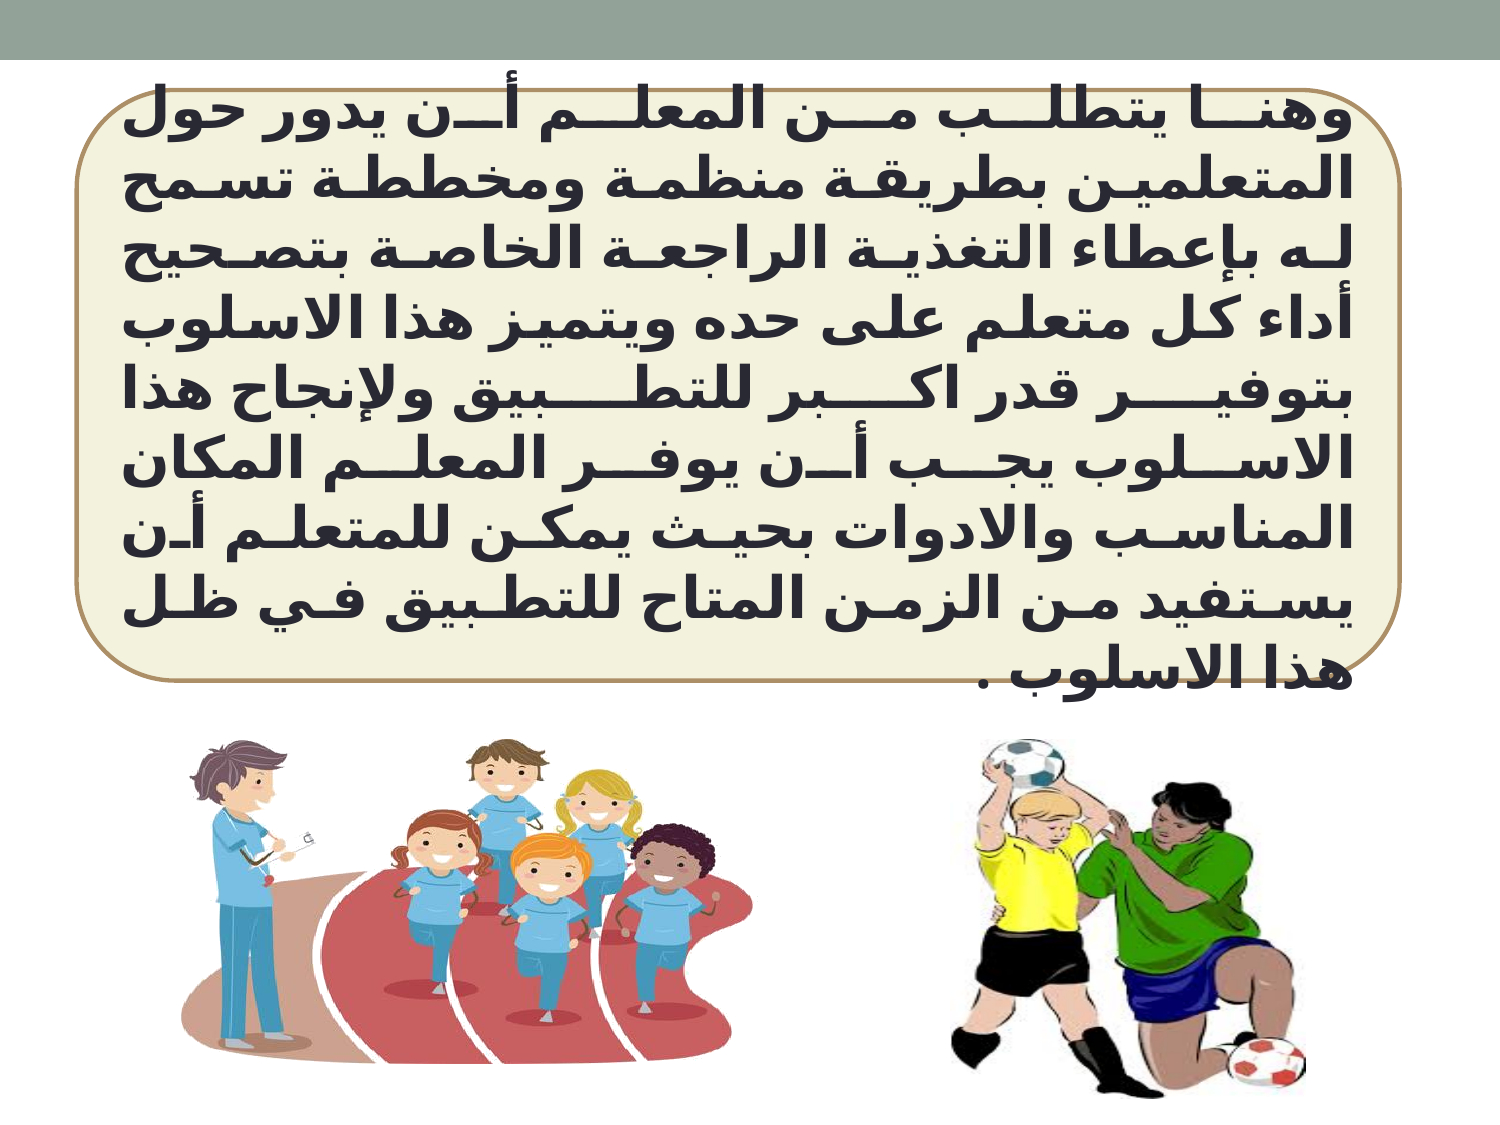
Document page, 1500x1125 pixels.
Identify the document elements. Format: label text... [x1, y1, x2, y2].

picture [88, 739, 822, 1065]
text_box وهنا يتطلب من المعلم أن يدور حول المتعلمين بطريقة منظمة ومخططة تسمح له بإعطاء التغذية الراجعة الخاصة بتصحيح أداء كل متعلم على حده ويتميز هذا الاسلوب بتوفير قدر اكبر للتطبيق ولإنجاح هذا الاسلوب يجب أن يوفر المعلم المكان المناسب والادوات بحيث يمكن للمتعلم أن يستفيد من الزمن المتاح للتطبيق في ظل هذا الاسلوب . [74, 87, 1402, 683]
picture [950, 739, 1306, 1099]
